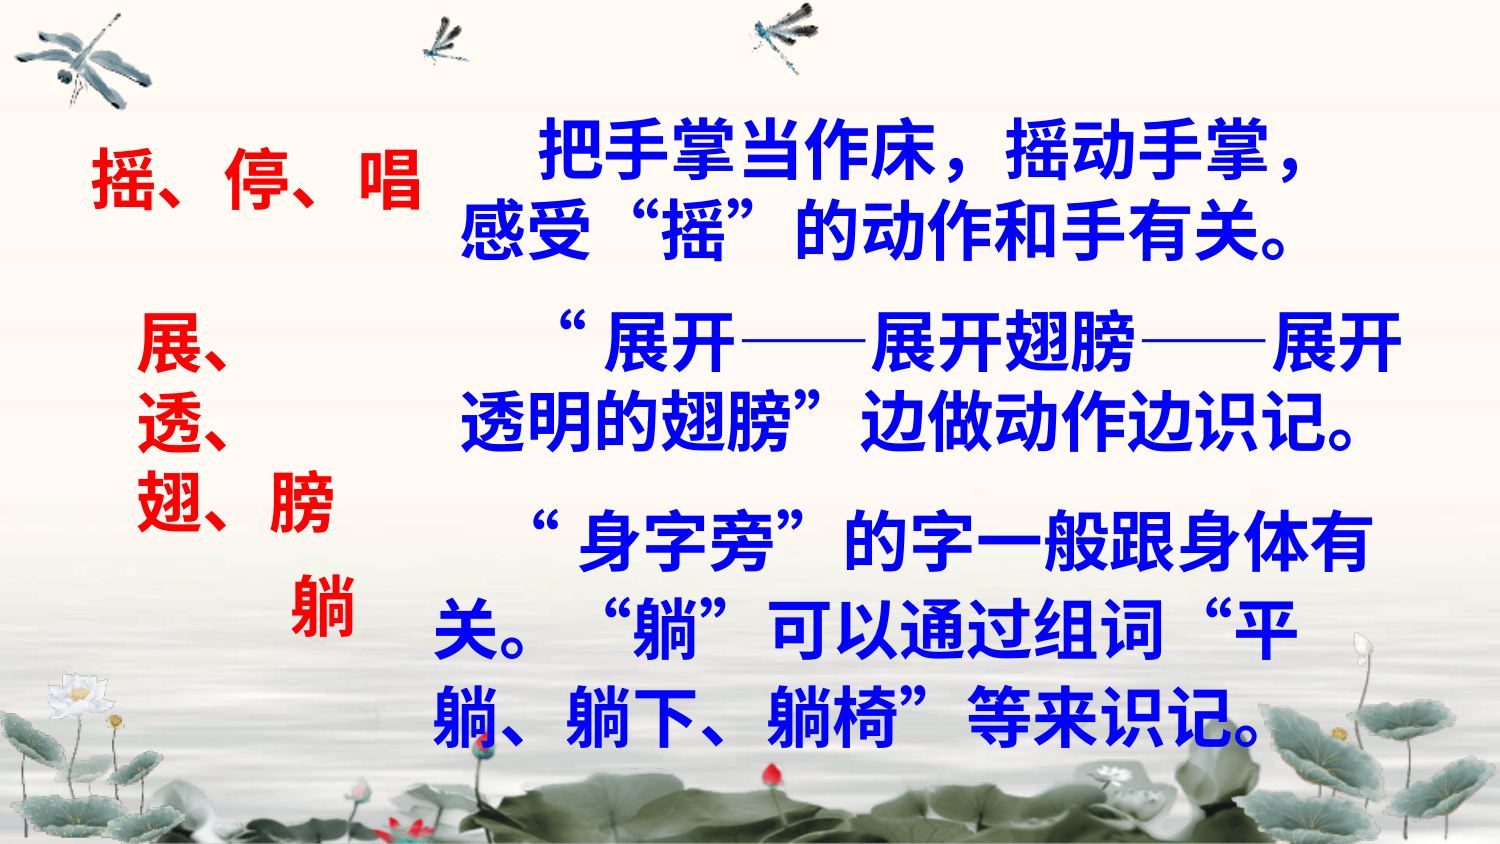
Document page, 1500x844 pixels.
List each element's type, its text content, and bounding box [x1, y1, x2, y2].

picture [0, 0, 1500, 844]
text_box 展、透、翅、膀 [121, 293, 402, 549]
text_box “身字旁”的字一般跟身体有关。“躺”可以通过组词“平躺、躺下、躺椅”等来识记。 [417, 484, 1405, 763]
text_box 把手掌当作床，摇动手掌，感受“摇”的动作和手有关。 [445, 100, 1371, 276]
text_box 摇、停、唱 [75, 130, 445, 225]
text_box 躺 [276, 557, 410, 652]
text_box “展开——展开翅膀——展开透明的翅膀”边做动作边识记。 [445, 292, 1432, 468]
